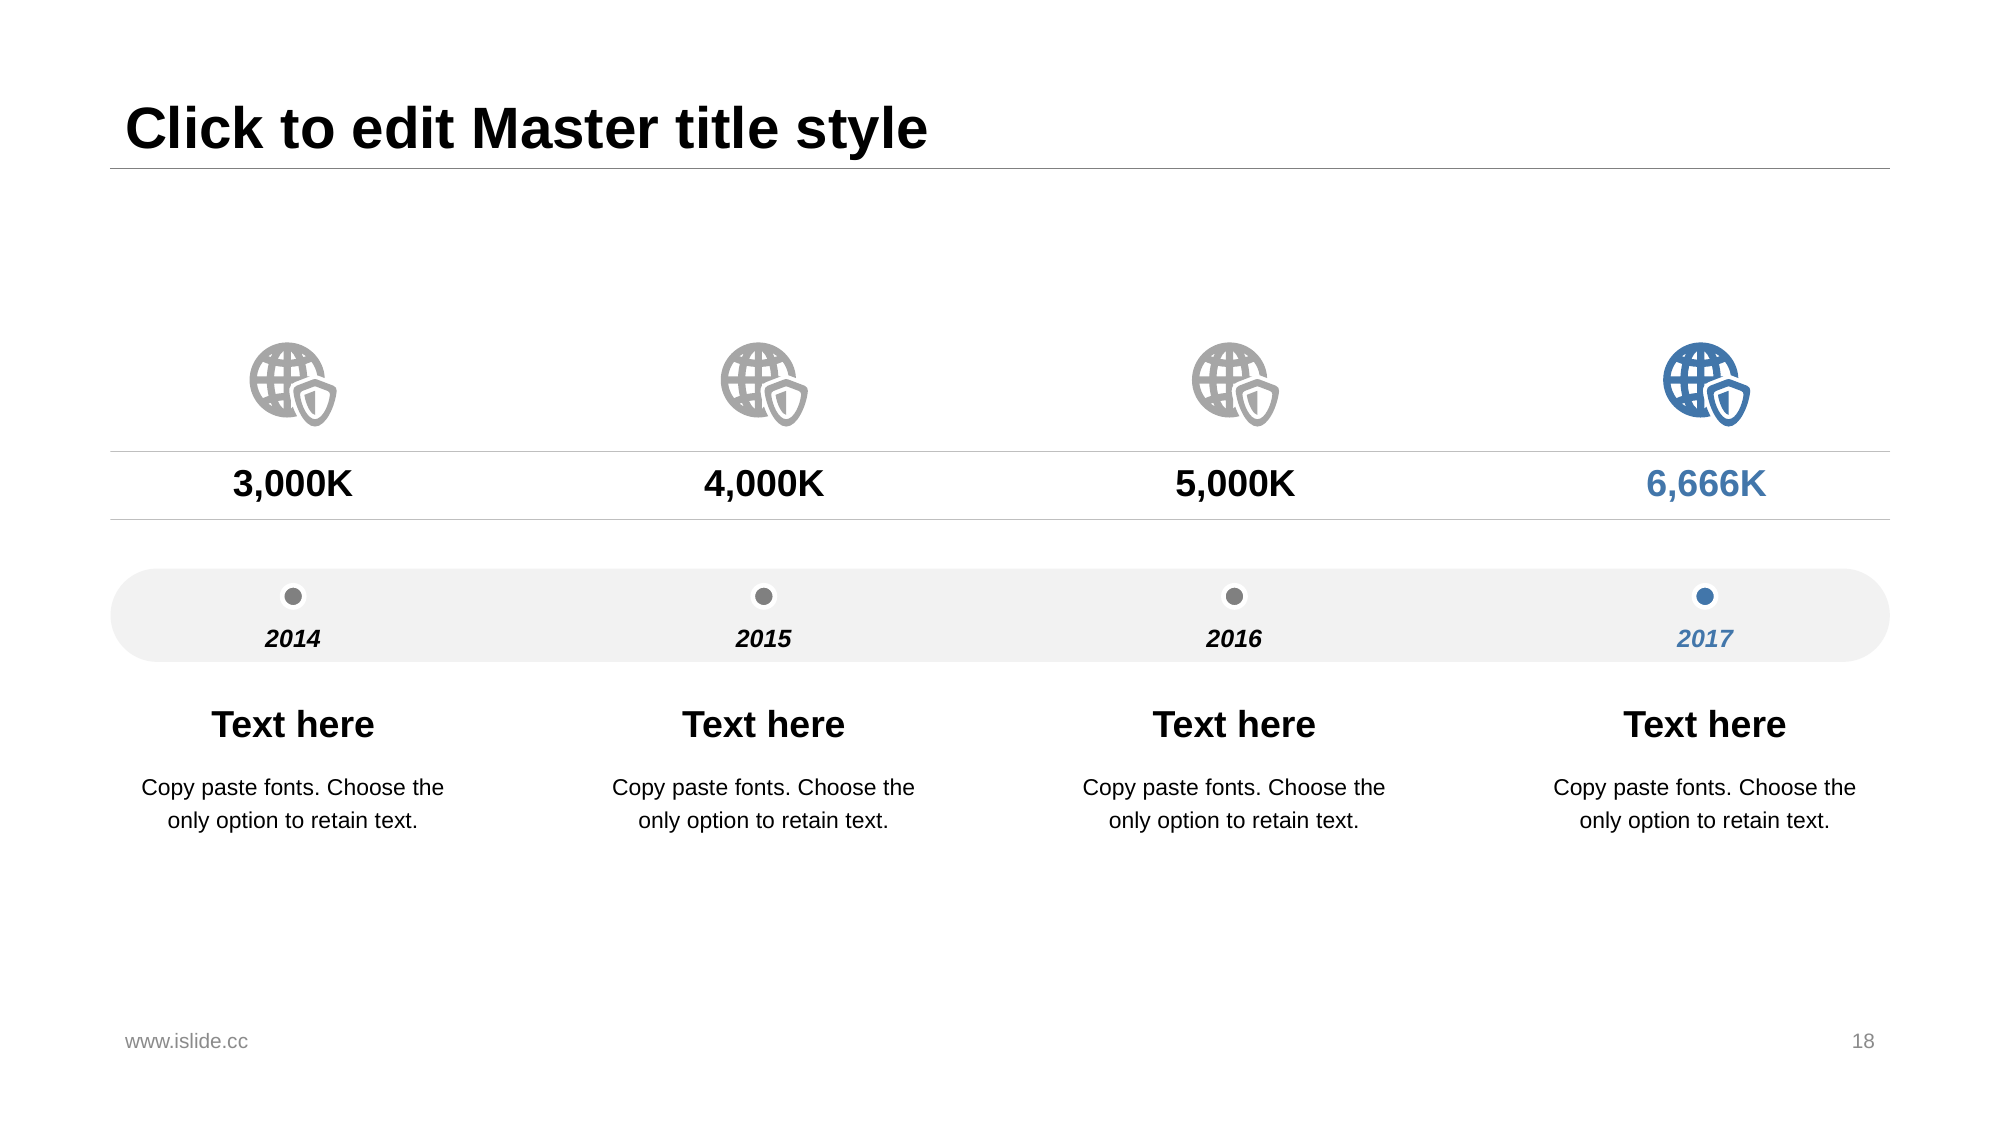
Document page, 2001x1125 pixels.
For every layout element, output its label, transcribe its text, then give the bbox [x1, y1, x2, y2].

title Click to edit Master title style [109, 0, 1890, 169]
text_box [110, 342, 1890, 852]
footer www.islide.cc [109, 1023, 790, 1058]
slide_number 18 [1412, 1023, 1890, 1058]
